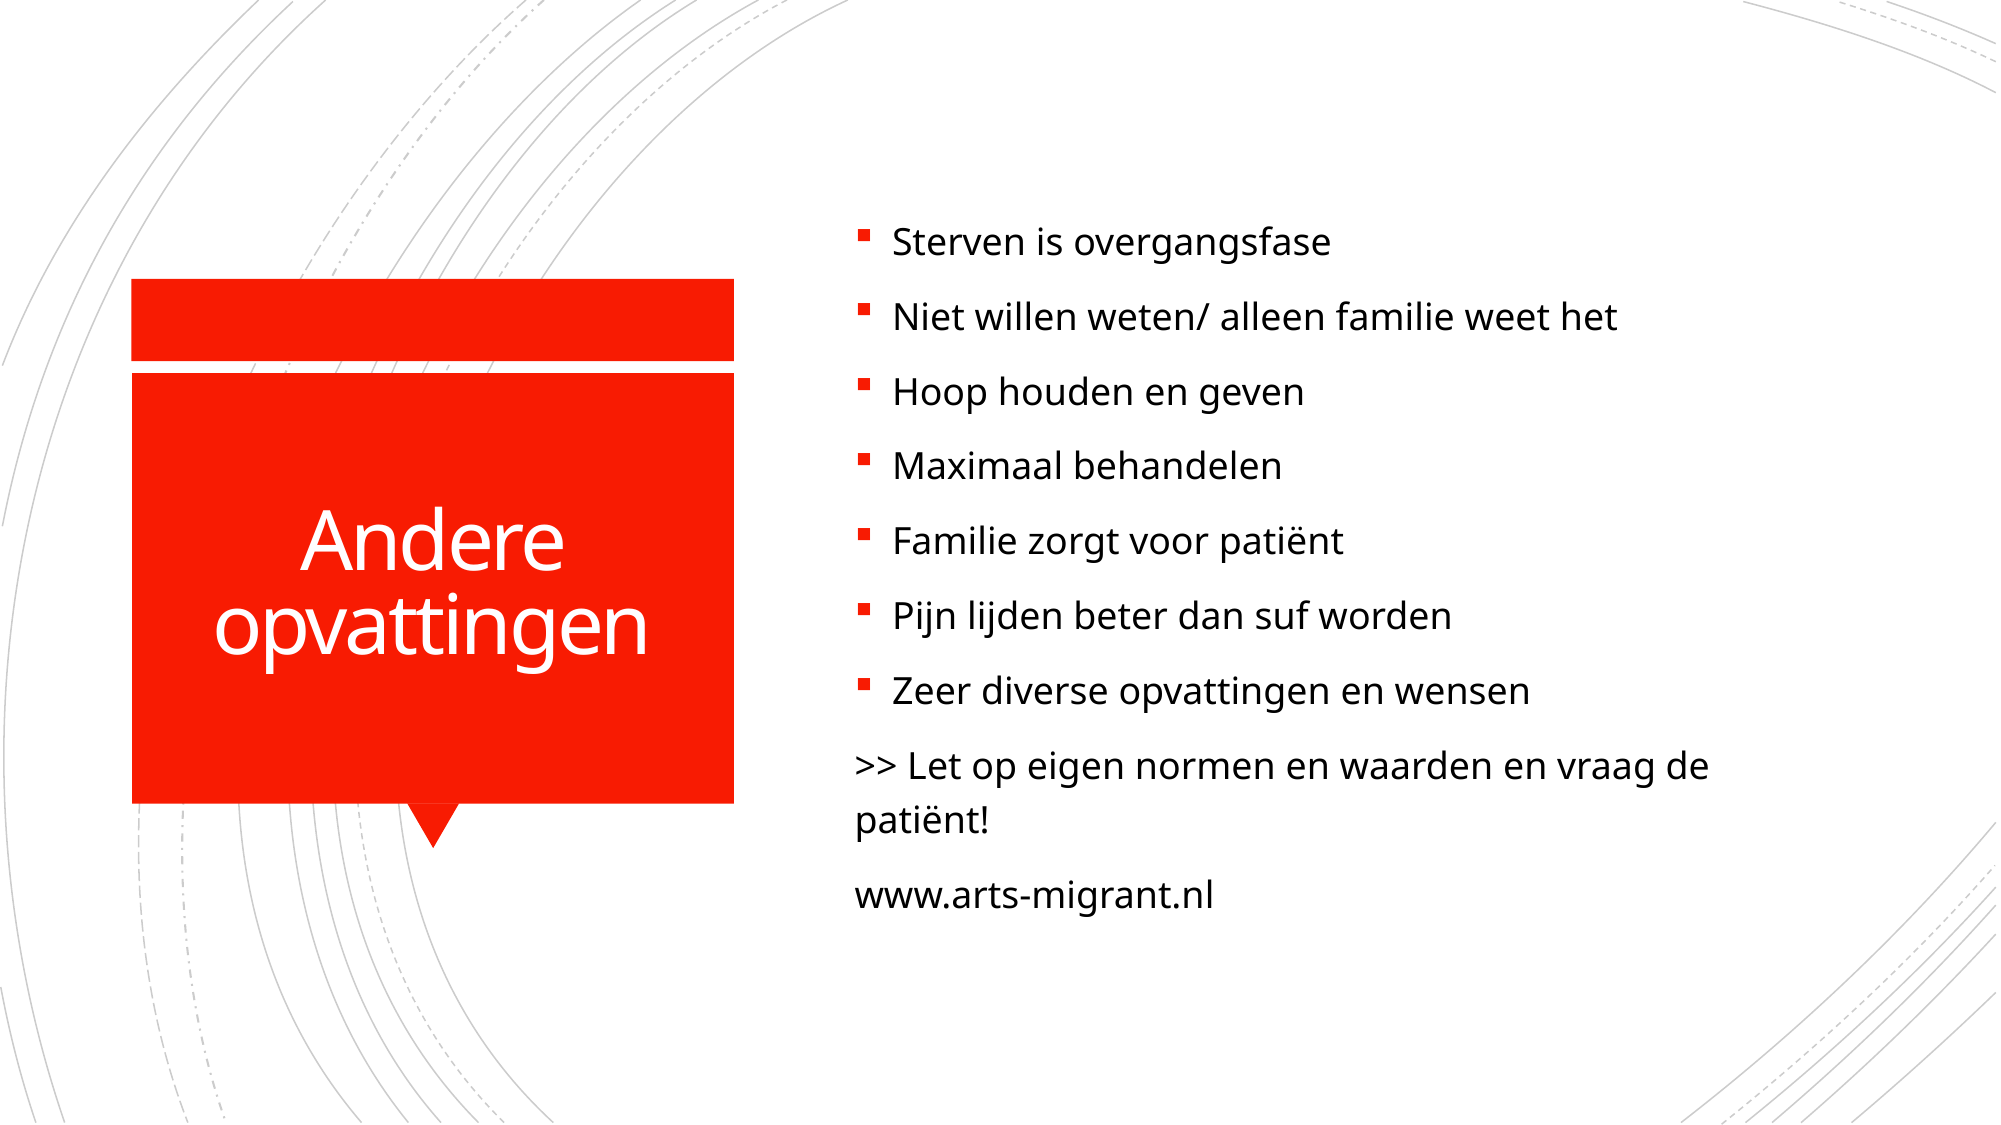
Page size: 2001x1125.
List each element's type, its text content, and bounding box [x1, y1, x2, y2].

list Sterven is overgangsfase Niet willen weten/ alleen familie weet het Hoop houden en geven Maximaal behandelen Familie zorgt voor patiënt Pijn lijden beter dan suf worden Zeer diverse opvattingen en wensen >> Let op eigen normen en waarden en vraag de patiënt! www.arts-migrant.nl [839, 131, 1871, 993]
title Andere opvattingen [145, 385, 720, 789]
